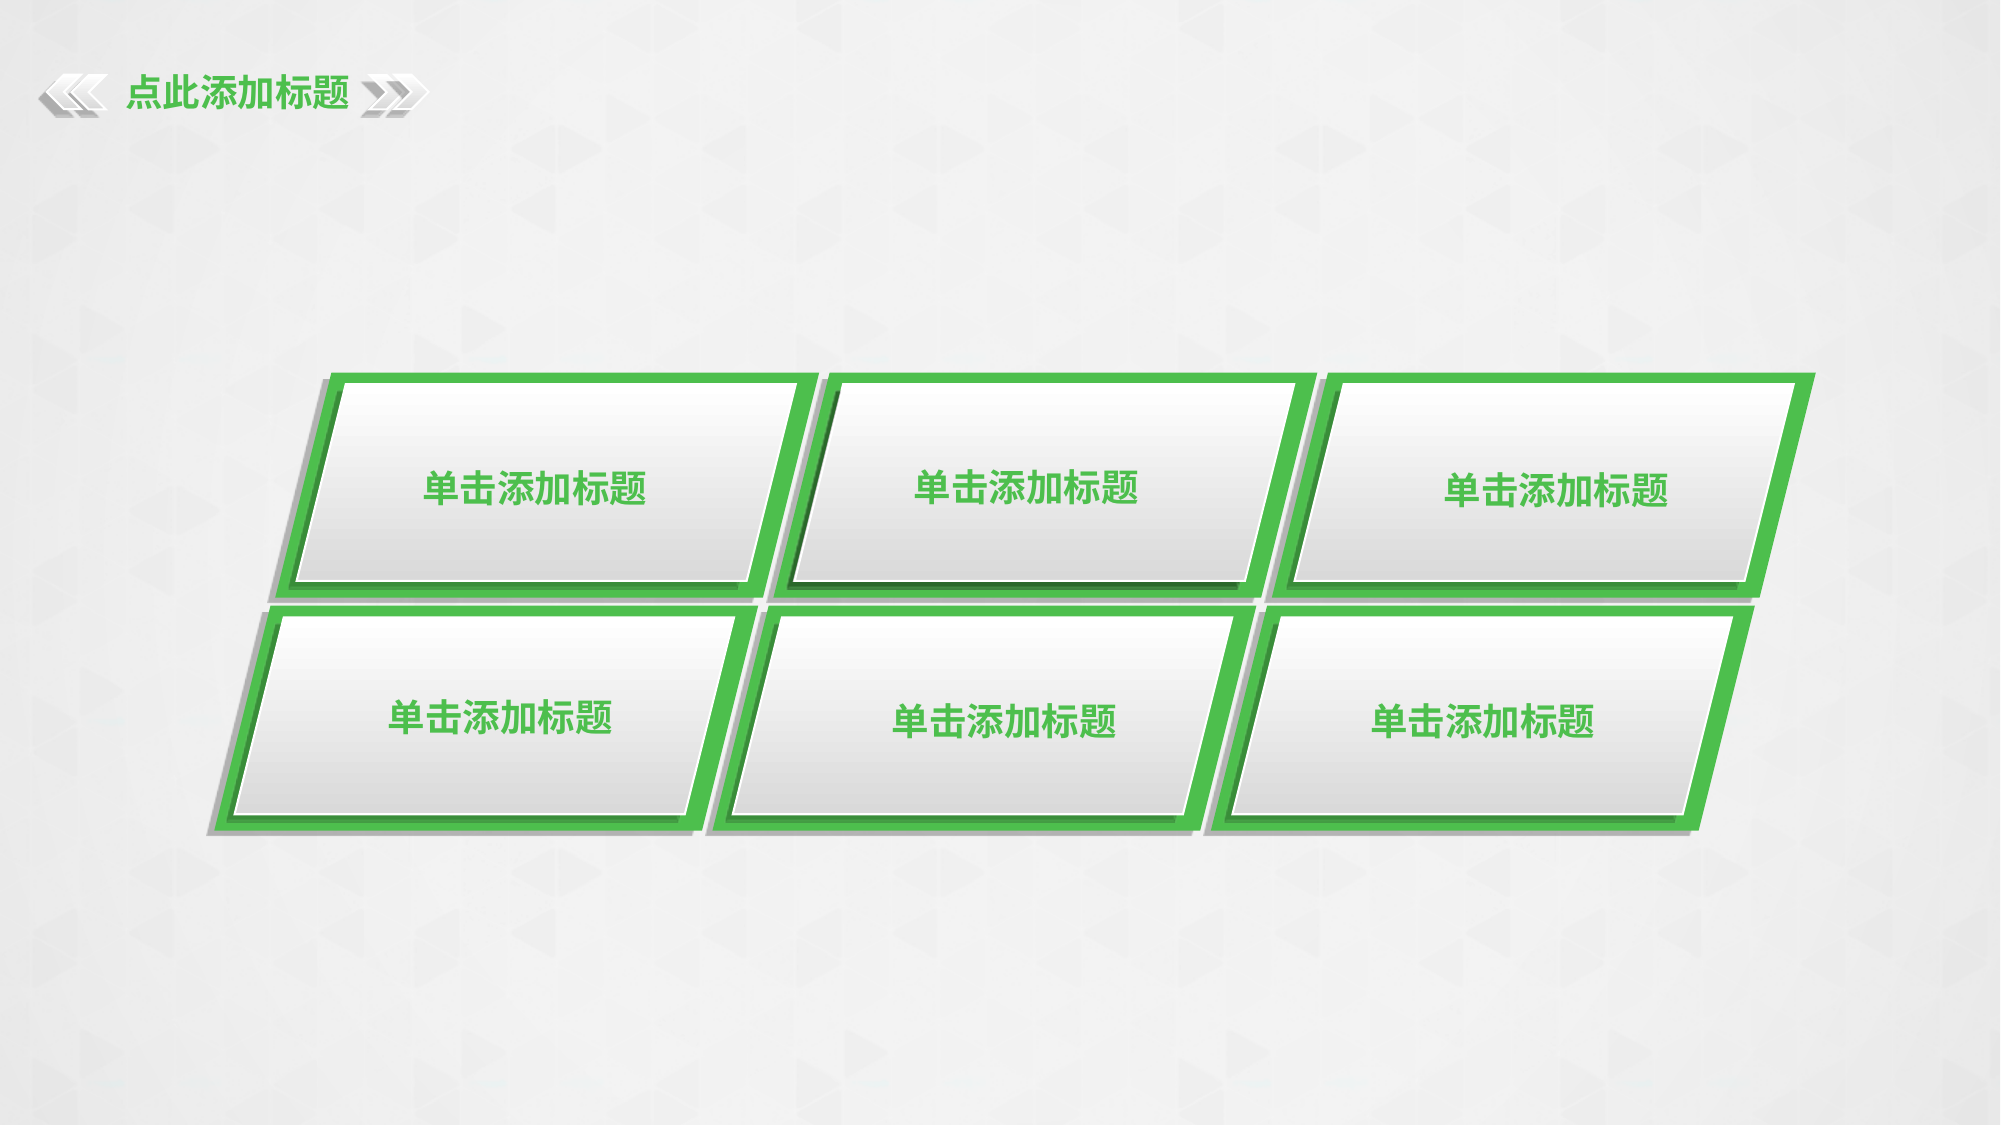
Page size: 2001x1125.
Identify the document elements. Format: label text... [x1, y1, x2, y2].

text_box [1210, 605, 1755, 831]
text_box 单击添加标题 [841, 456, 1211, 517]
text_box [275, 372, 820, 598]
text_box [1271, 372, 1816, 598]
text_box [214, 605, 759, 831]
text_box [1232, 617, 1732, 815]
text_box 单击添加标题 [350, 457, 720, 517]
text_box [732, 617, 1233, 815]
text_box 单击添加标题 [1297, 690, 1668, 751]
text_box 单击添加标题 [819, 690, 1189, 751]
text_box [234, 617, 735, 815]
text_box [1294, 384, 1794, 581]
text_box 单击添加标题 [315, 686, 686, 747]
text_box [773, 372, 1318, 598]
text_box [712, 605, 1257, 831]
text_box [794, 384, 1295, 581]
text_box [46, 61, 429, 123]
text_box [296, 384, 796, 581]
text_box 单击添加标题 [1371, 459, 1741, 520]
picture [0, 0, 2001, 1125]
